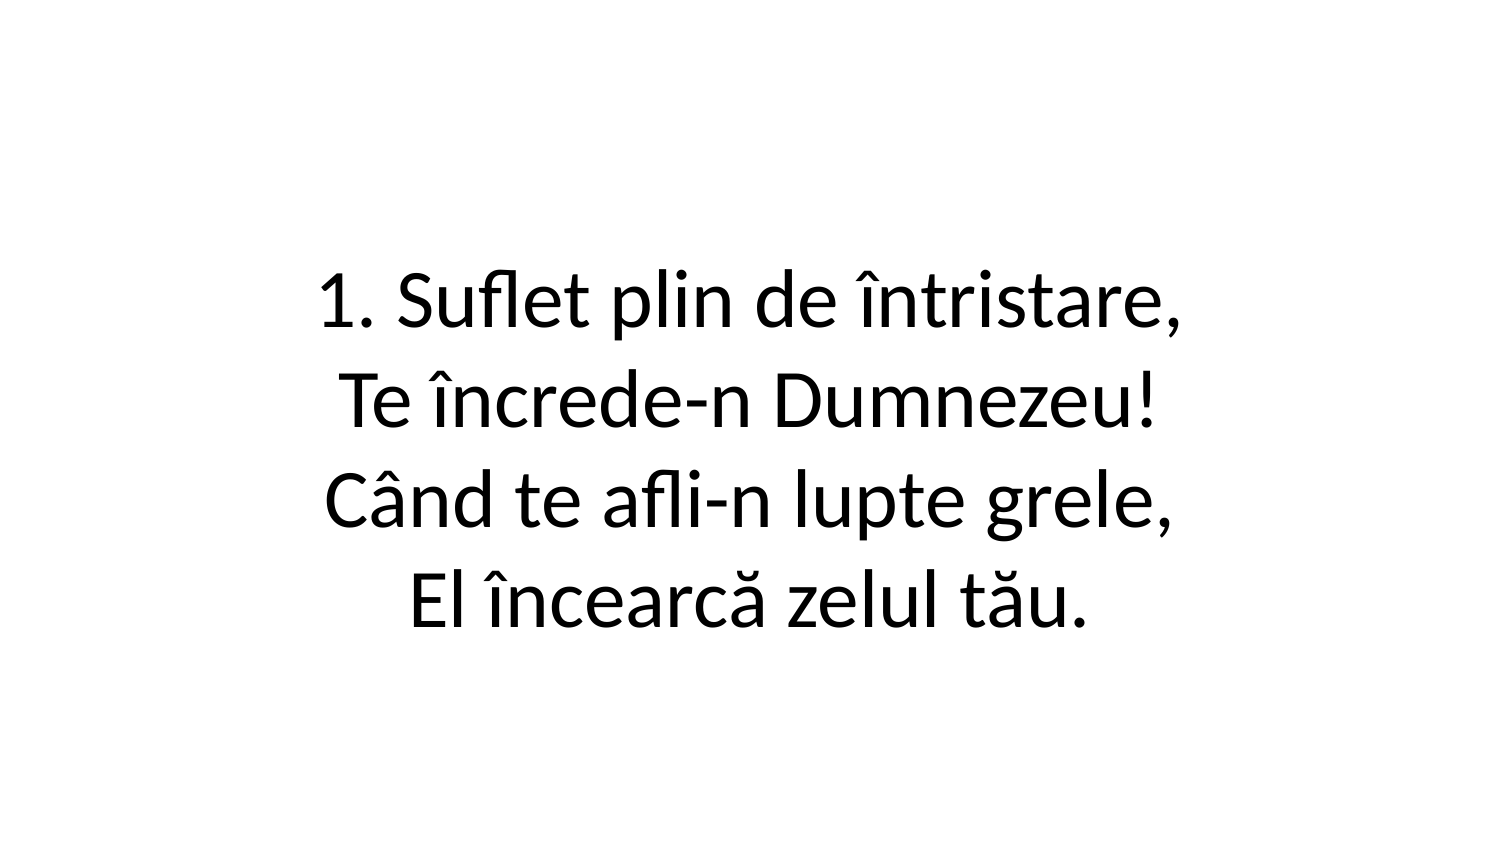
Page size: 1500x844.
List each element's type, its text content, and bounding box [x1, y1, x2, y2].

text_box 1. Suflet plin de întristare, Te încrede-n Dumnezeu! Când te afli-n lupte grele, El încearcă zelul tău. [299, 192, 1201, 652]
